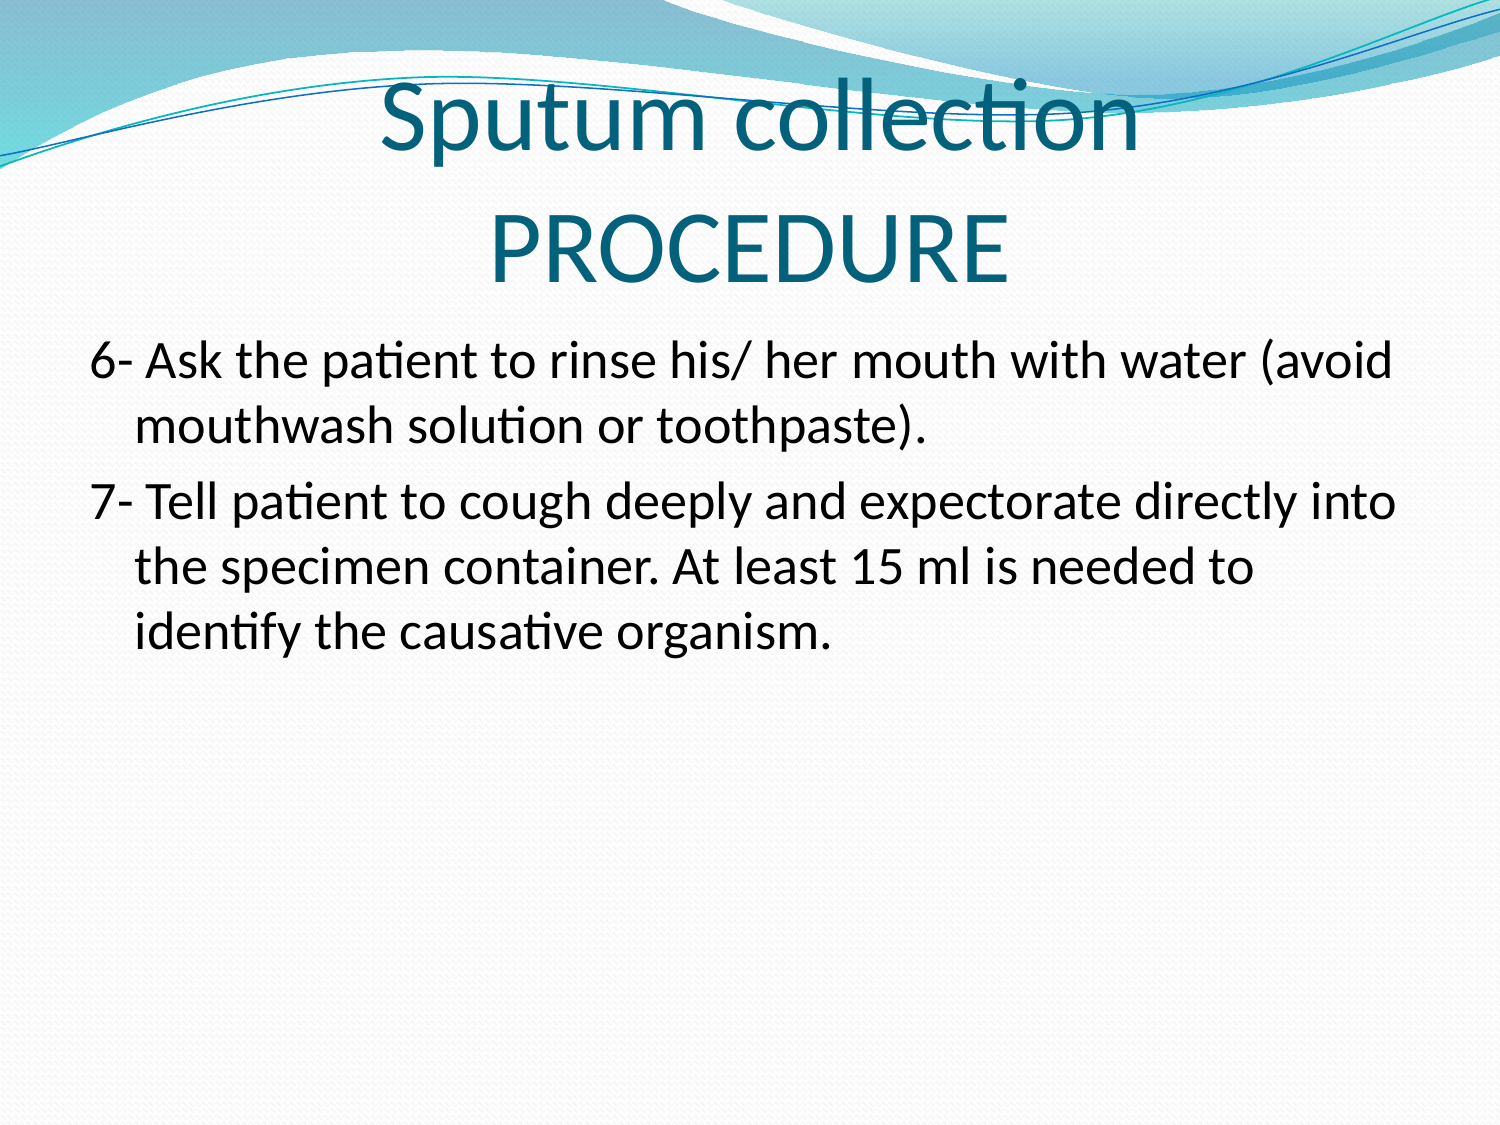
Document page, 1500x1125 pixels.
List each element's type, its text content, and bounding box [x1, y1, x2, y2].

list 6- Ask the patient to rinse his/ her mouth with water (avoid mouthwash solution or toothpaste). 7- Tell patient to cough deeply and expectorate directly into the specimen container. At least 15 ml is needed to identify the causative organism. [75, 317, 1425, 1038]
title PROCEDURE [75, 115, 1425, 303]
text_box Sputum collection [99, 0, 1450, 172]
